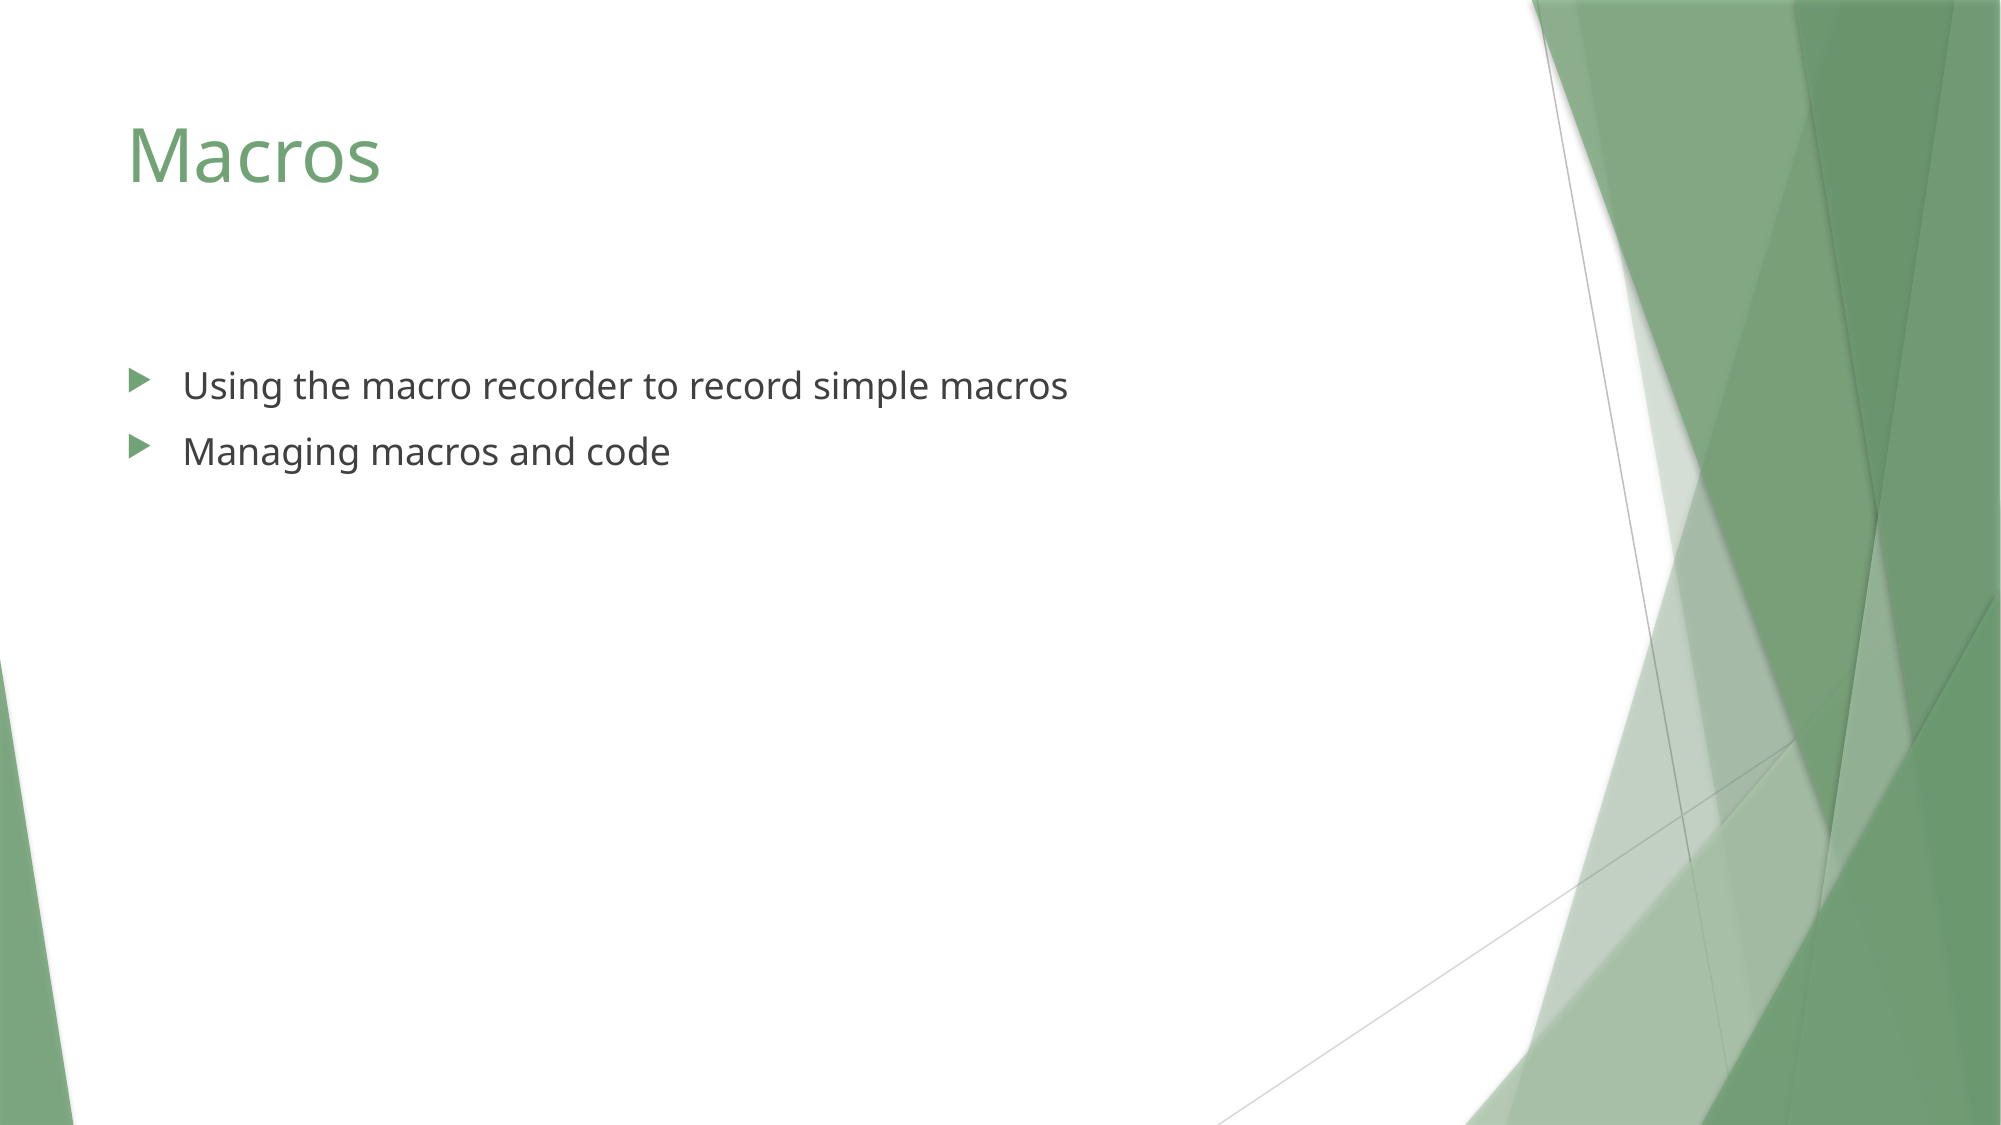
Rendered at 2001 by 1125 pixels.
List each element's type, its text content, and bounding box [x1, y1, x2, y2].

list Using the macro recorder to record simple macros Managing macros and code [111, 354, 1522, 992]
title Macros [111, 99, 1522, 317]
